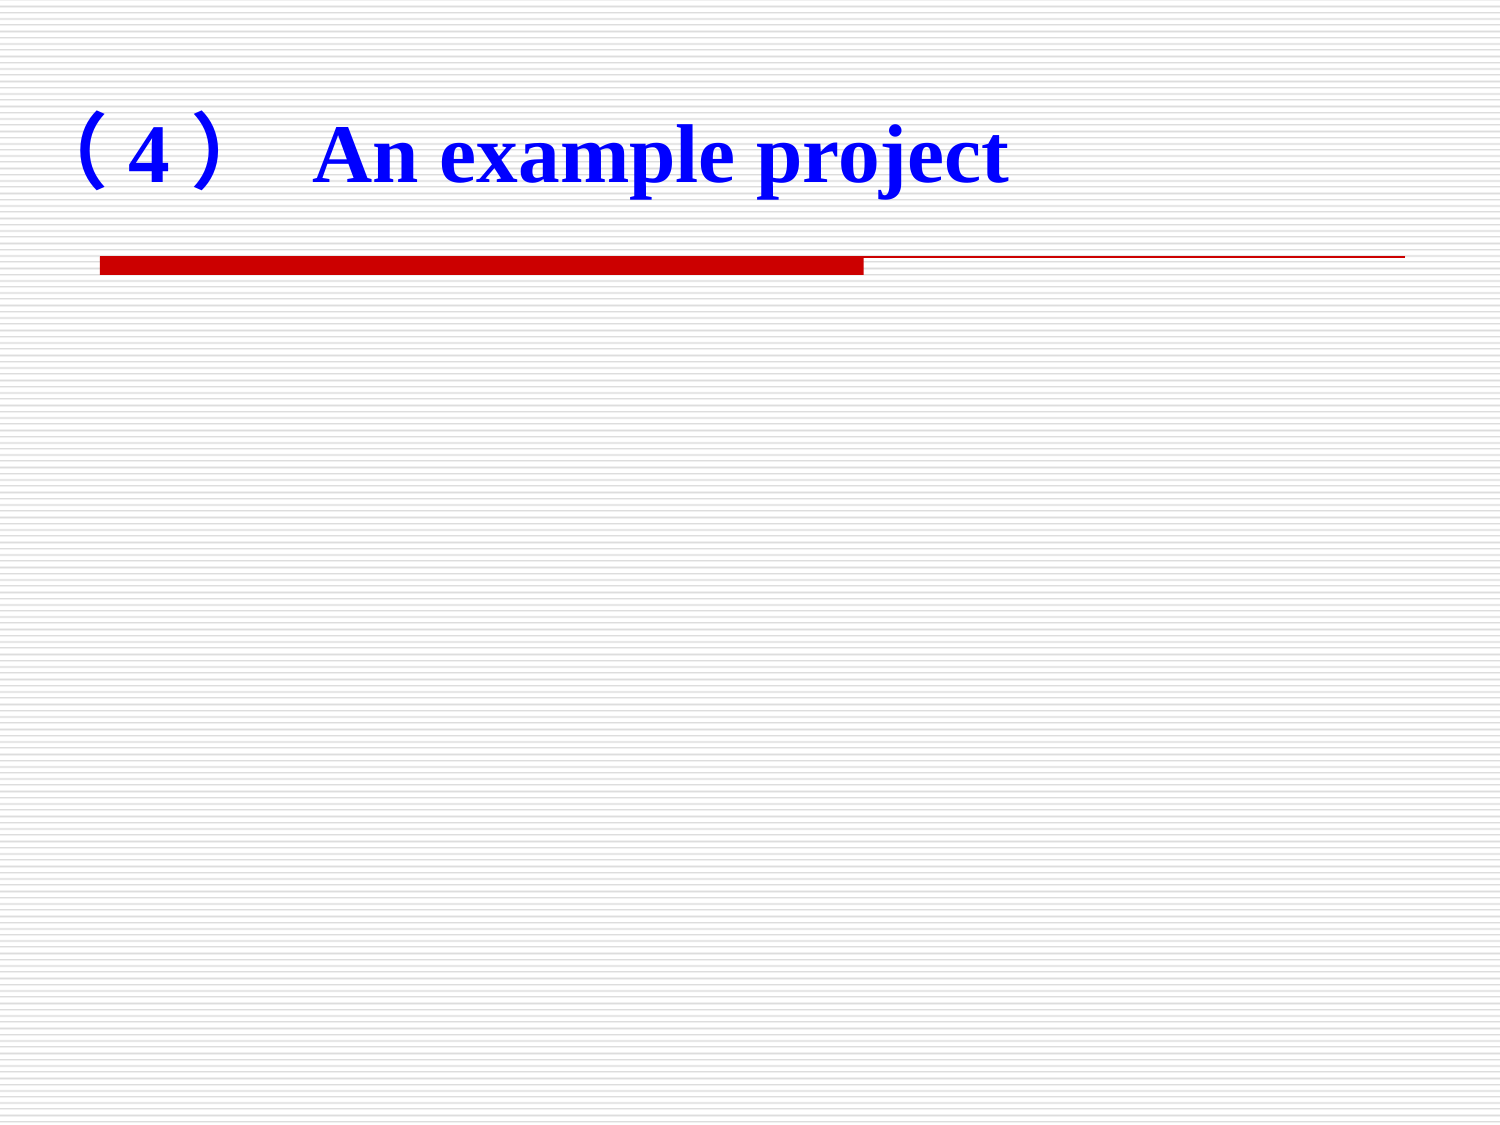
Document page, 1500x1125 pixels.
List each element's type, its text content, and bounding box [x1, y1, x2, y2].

picture [0, 0, 1500, 1125]
text_box （4） An example project [25, 98, 1010, 199]
